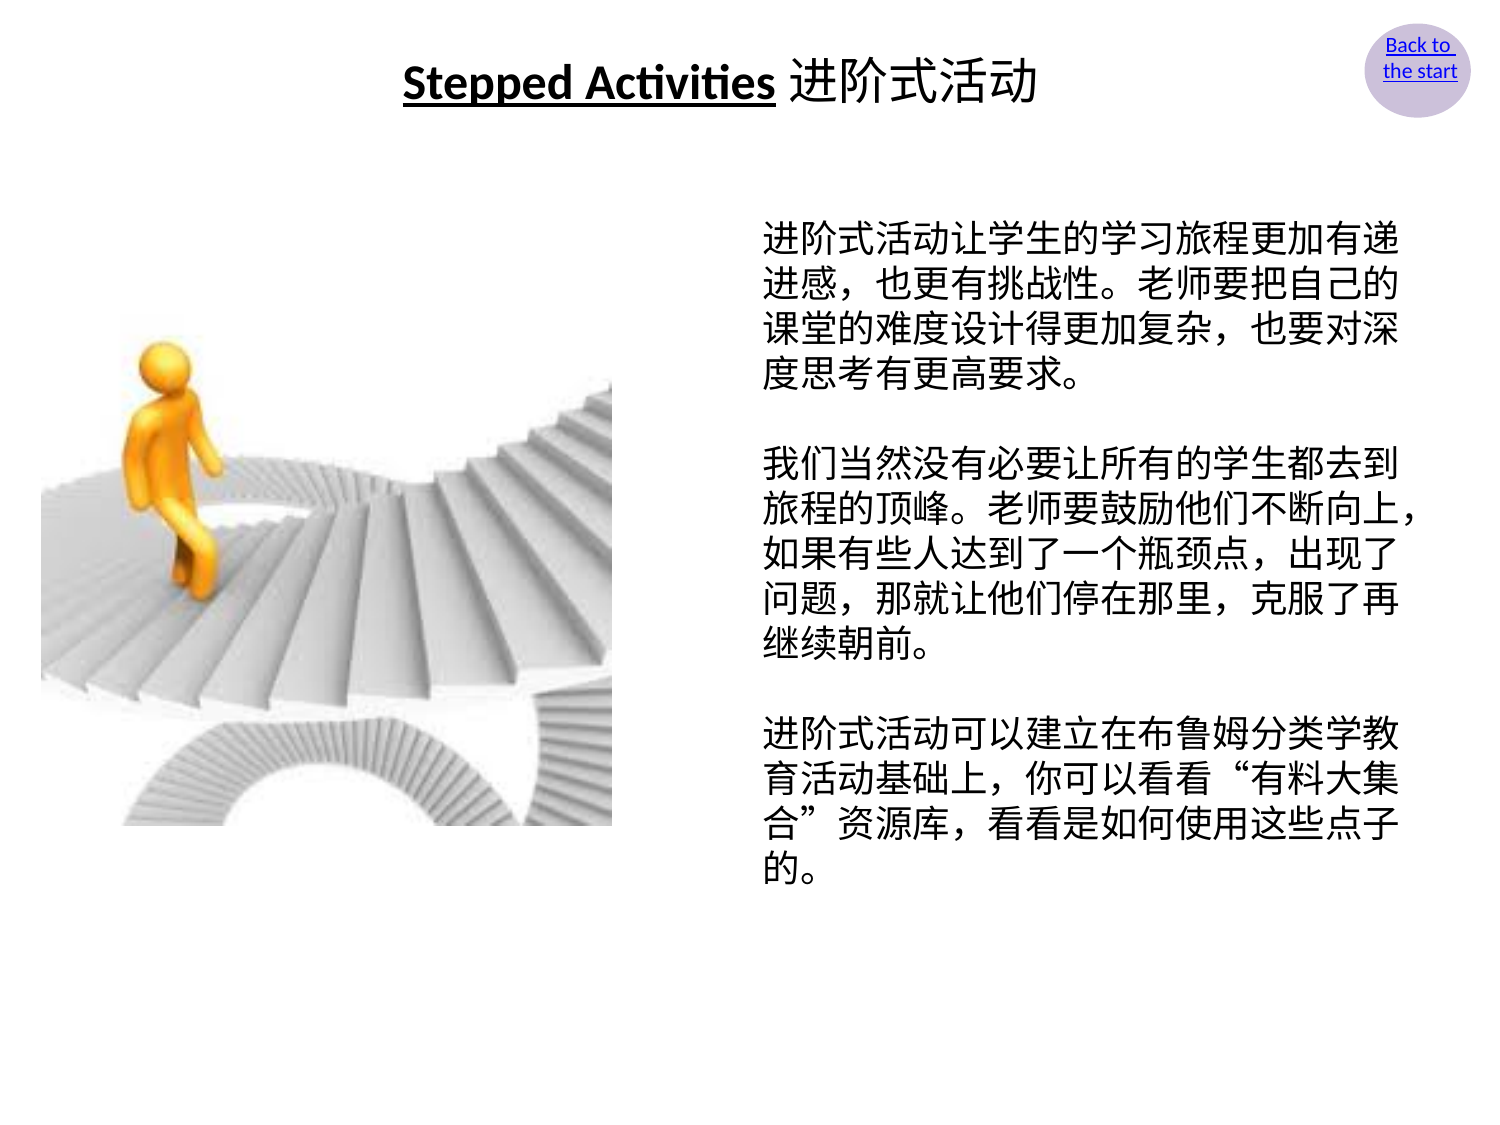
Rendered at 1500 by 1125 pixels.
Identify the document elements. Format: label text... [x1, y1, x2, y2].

text_box Stepped Activities进阶式活动 [218, 42, 1223, 178]
text_box Back to the start [1359, 23, 1483, 91]
text_box [1367, 91, 1468, 120]
text_box 进阶式活动让学生的学习旅程更加有递进感，也更有挑战性。老师要把自己的课堂的难度设计得更加复杂，也要对深度思考有更高要求。 我们当然没有必要让所有的学生都去到旅程的顶峰。老师要鼓励他们不断向上，如果有些人达到了一个瓶颈点，出现了问题，那就让他们停在那里，克服了再继续朝前。 进阶式活动可以建立在布鲁姆分类学教育活动基础上，你可以看看“有料大集合”资源库，看看是如何使用这些点子的。 [747, 208, 1433, 898]
picture [41, 255, 612, 826]
